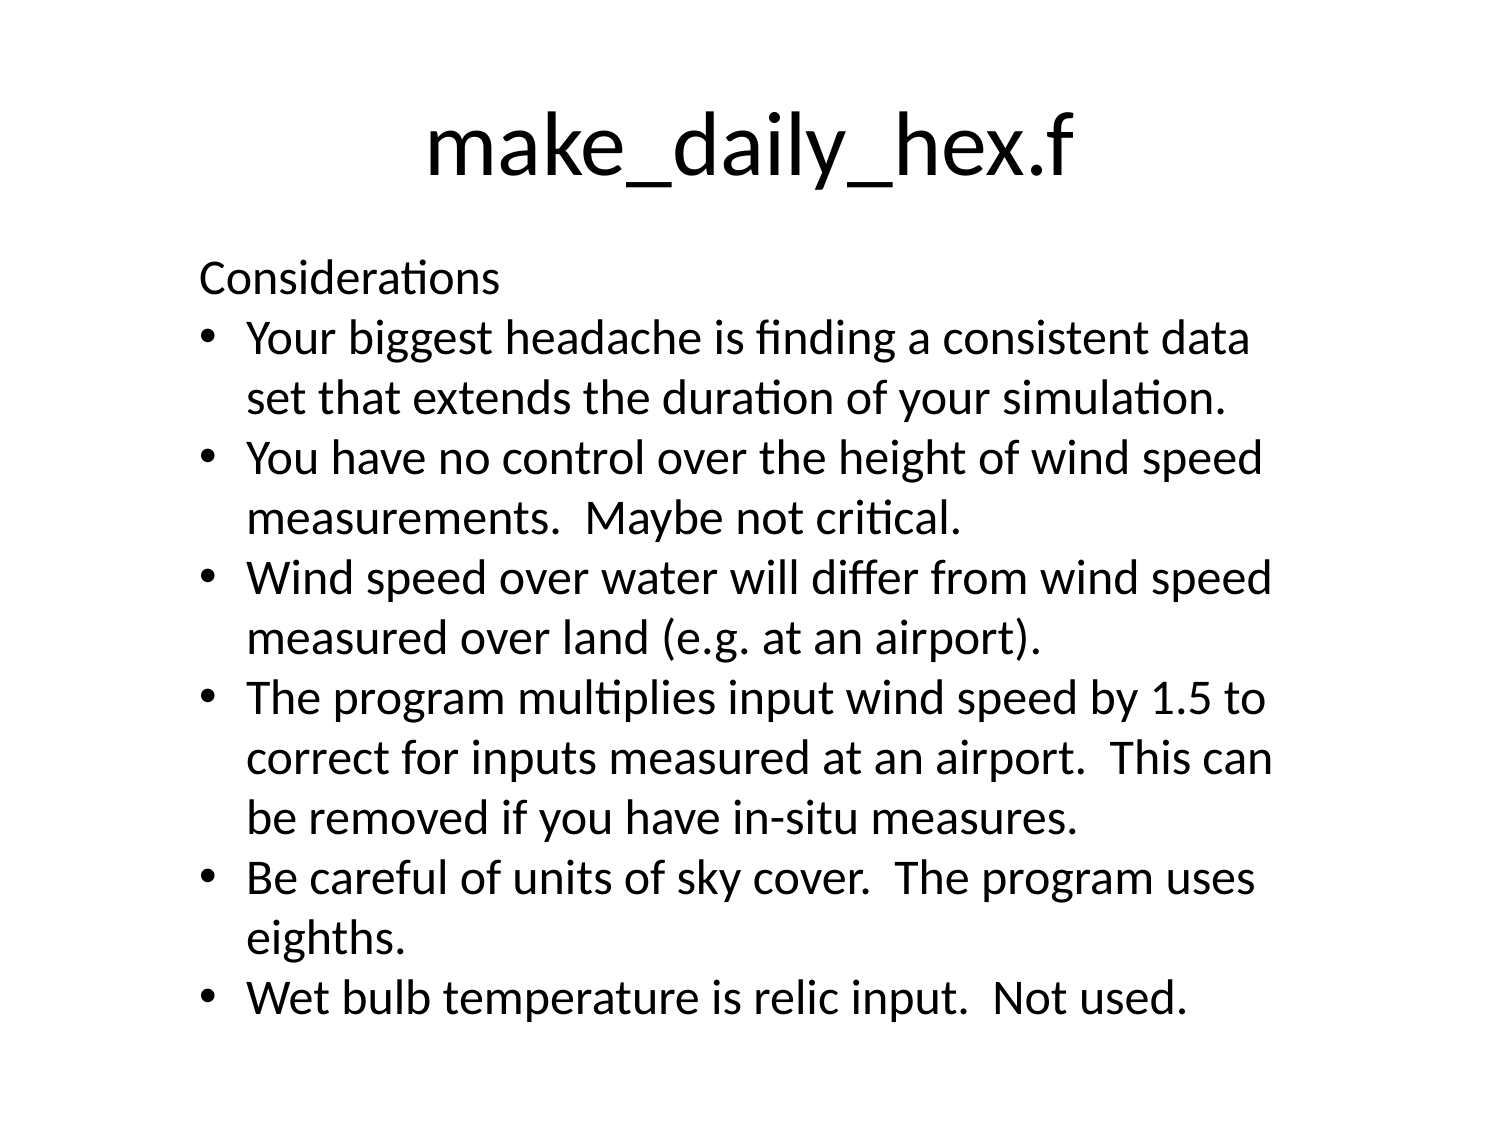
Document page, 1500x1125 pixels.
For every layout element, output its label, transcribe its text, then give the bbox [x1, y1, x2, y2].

text_box Considerations Your biggest headache is finding a consistent data set that extends the duration of your simulation. You have no control over the height of wind speed measurements. Maybe not critical. Wind speed over water will differ from wind speed measured over land (e.g. at an airport). The program multiplies input wind speed by 1.5 to correct for inputs measured at an airport. This can be removed if you have in-situ measures. Be careful of units of sky cover. The program uses eighths. Wet bulb temperature is relic input. Not used. [184, 237, 1297, 1093]
title make_daily_hex.f [75, 45, 1425, 233]
